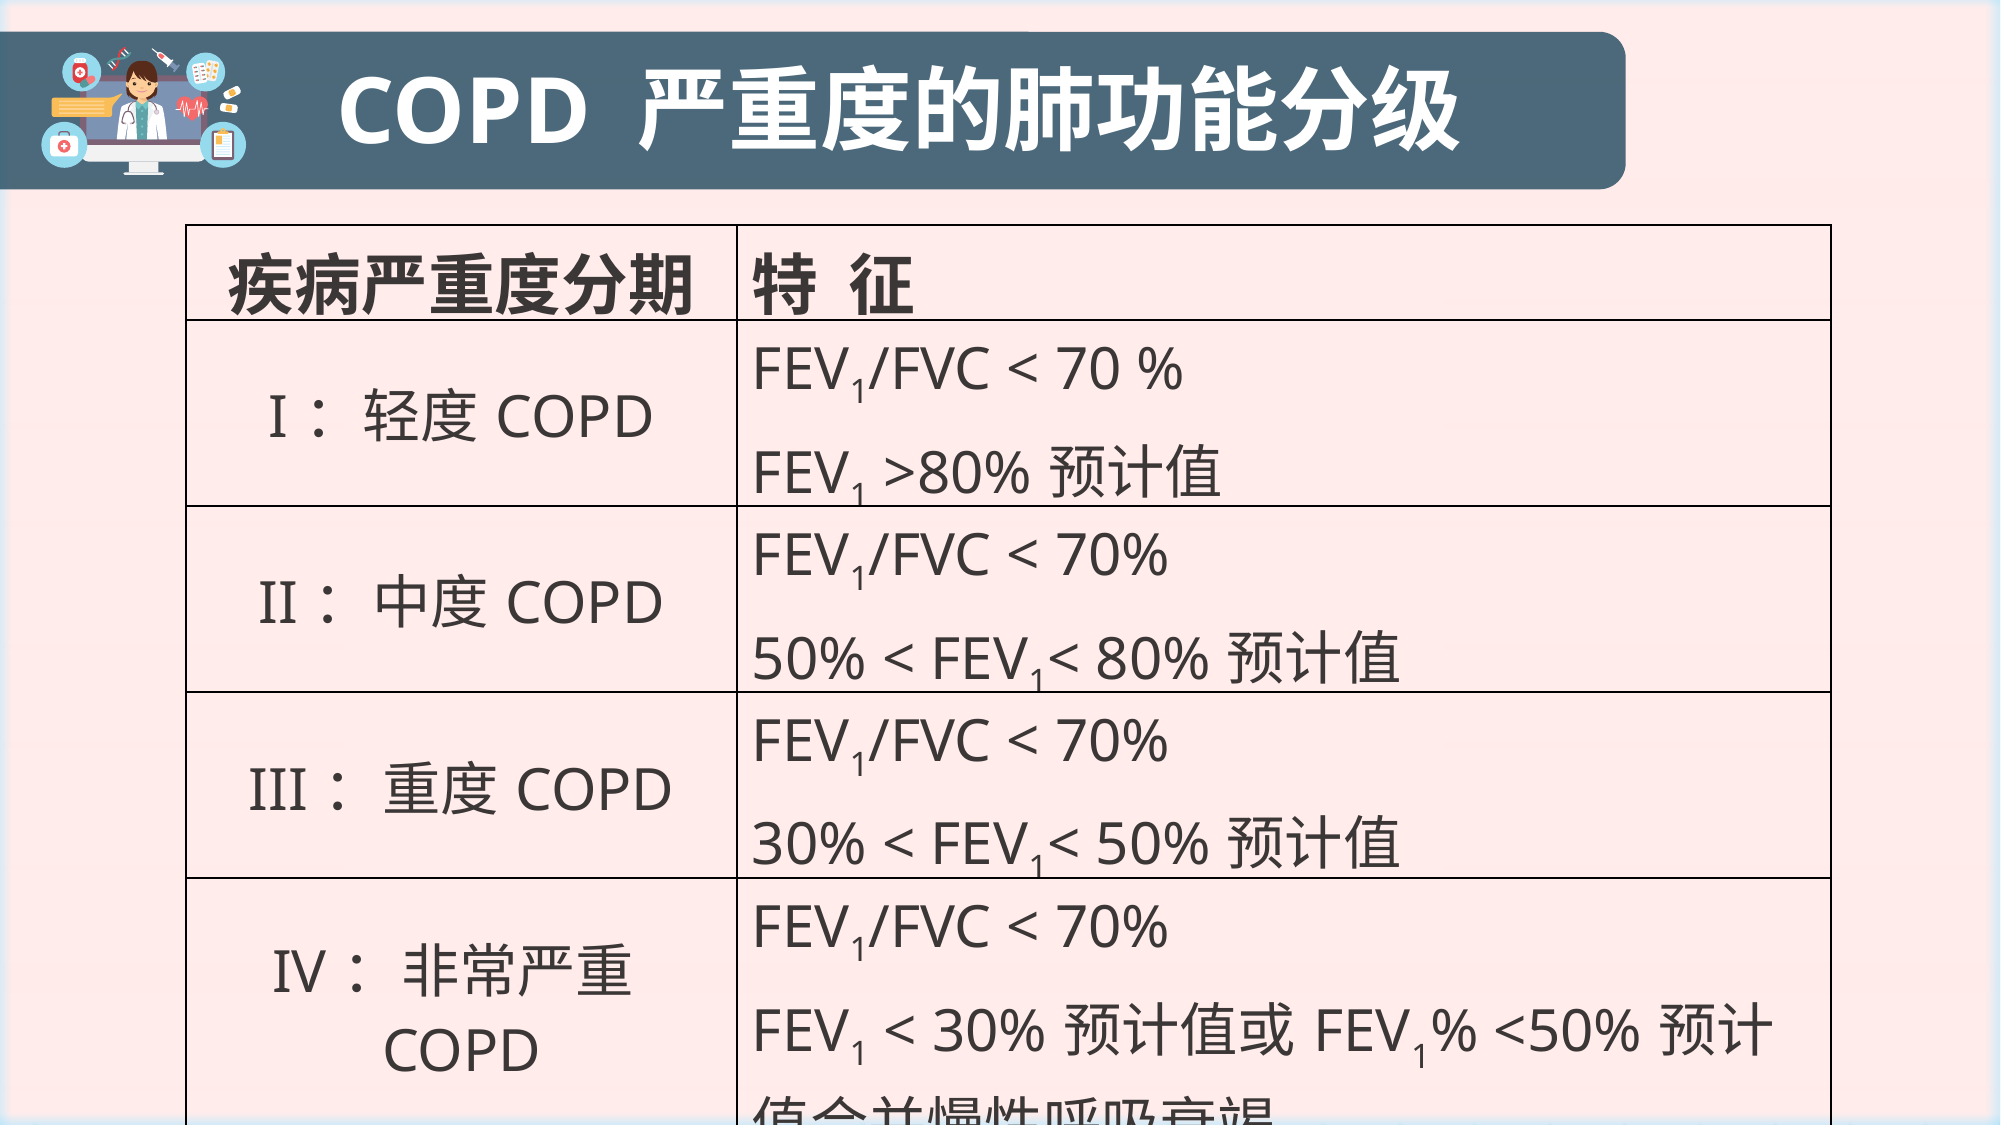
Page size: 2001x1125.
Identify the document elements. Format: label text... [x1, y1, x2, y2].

table_cell FEV1/FVC < 70% FEV1 < 30%预计值或FEV1% <50%预计值合并慢性呼吸衰竭 [738, 879, 1830, 1125]
table_cell FEV1/FVC < 70% 50% < FEV1< 80%预计值 [738, 507, 1830, 691]
text_box [0, 30, 1627, 191]
table_cell III：重度COPD [187, 693, 736, 877]
table_cell FEV1/FVC < 70 % FEV1 >80%预计值 [738, 321, 1830, 505]
text_box COPD 严重度的肺功能分级 [321, 44, 1582, 170]
table_cell I：轻度COPD [187, 321, 736, 505]
text_box [0, 0, 2000, 1125]
text_box [3, 1, 1995, 1120]
picture [9, 5, 1989, 1116]
table_cell FEV1/FVC < 70% 30% < FEV1< 50%预计值 [738, 693, 1830, 877]
table_header 疾病严重度分期 [187, 226, 736, 319]
table_cell II：中度COPD [187, 507, 736, 691]
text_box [41, 46, 246, 175]
table_header 特 征 [738, 226, 1830, 319]
table_cell IV：非常严重COPD [187, 879, 736, 1125]
